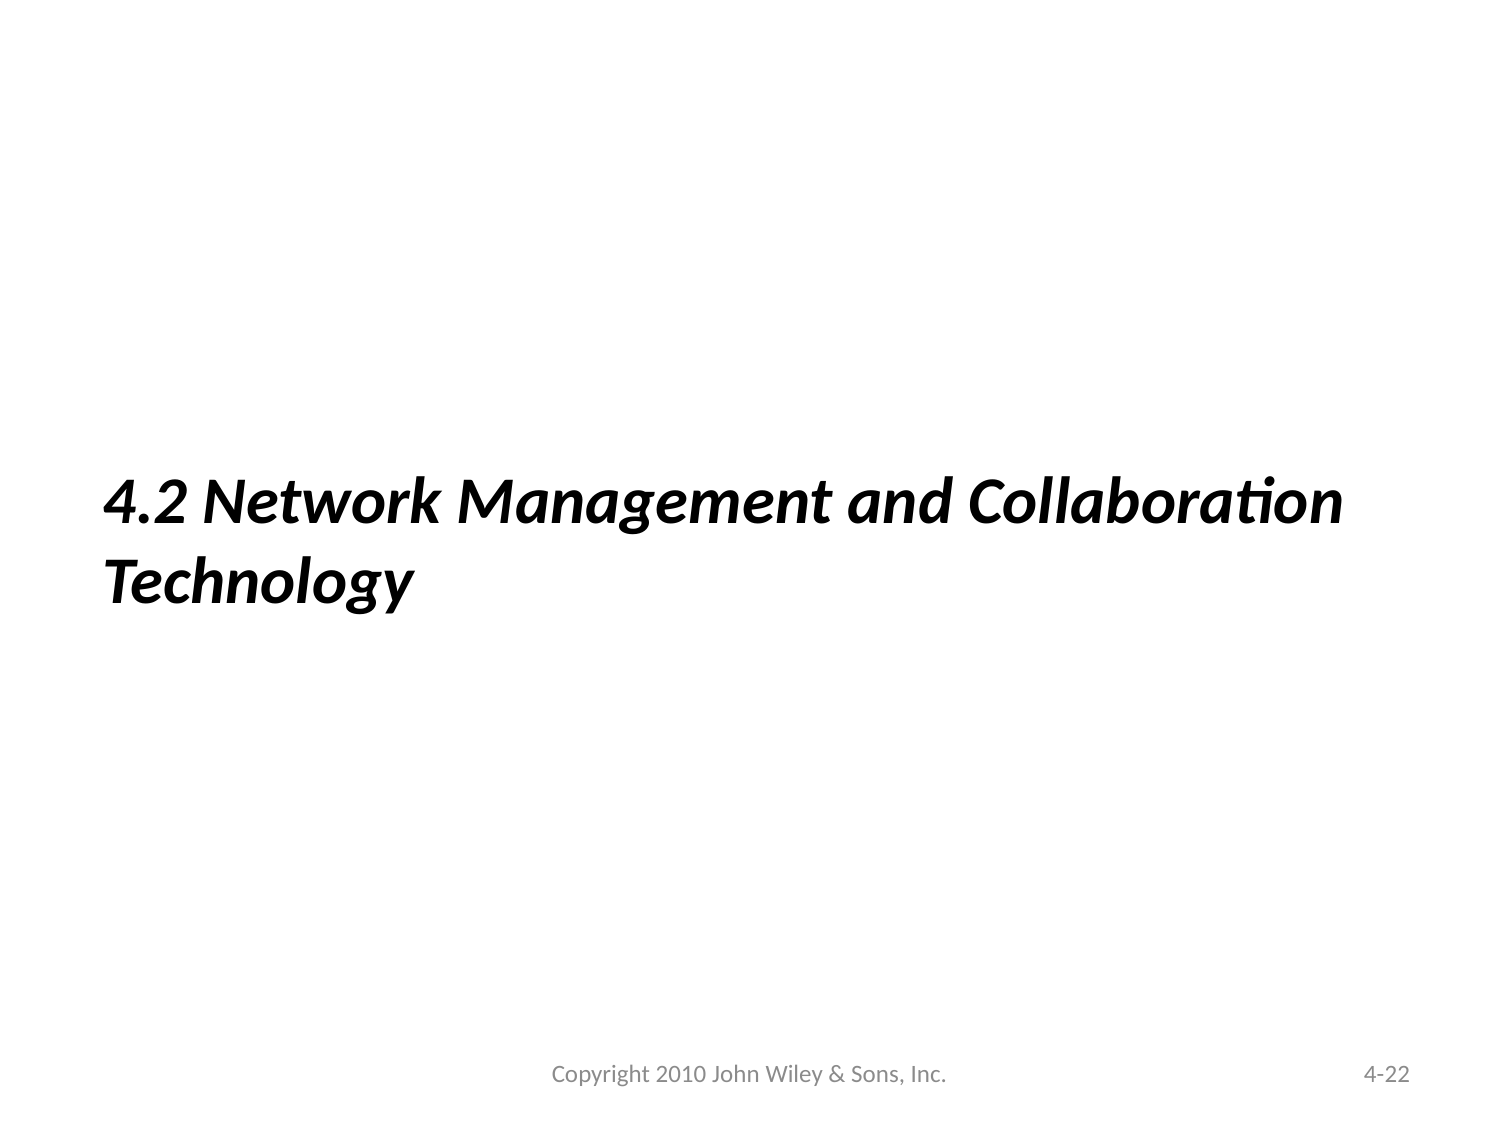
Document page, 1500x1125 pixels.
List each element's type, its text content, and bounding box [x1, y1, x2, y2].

text_box 4.2 Network Management and Collaboration Technology [87, 449, 1375, 670]
footer Copyright 2010 John Wiley & Sons, Inc. [512, 1042, 988, 1103]
slide_number 4-22 [1074, 1042, 1425, 1103]
